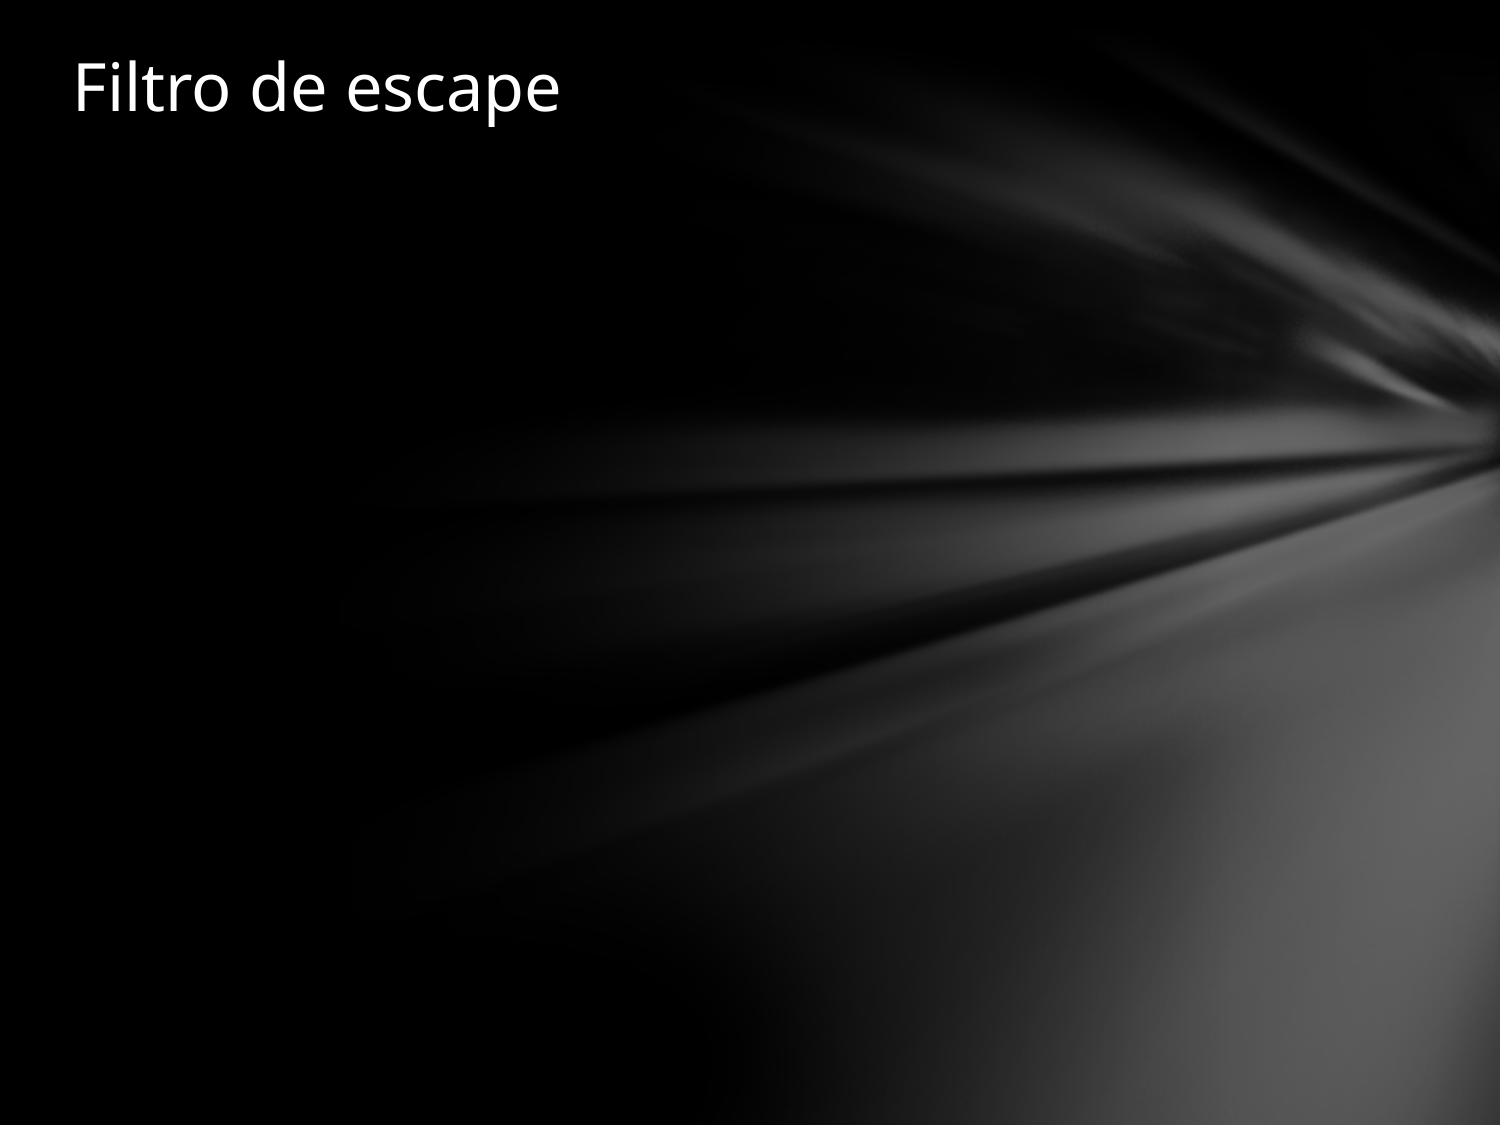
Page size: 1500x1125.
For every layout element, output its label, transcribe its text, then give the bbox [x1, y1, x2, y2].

title Filtro de escape [57, 37, 1318, 213]
